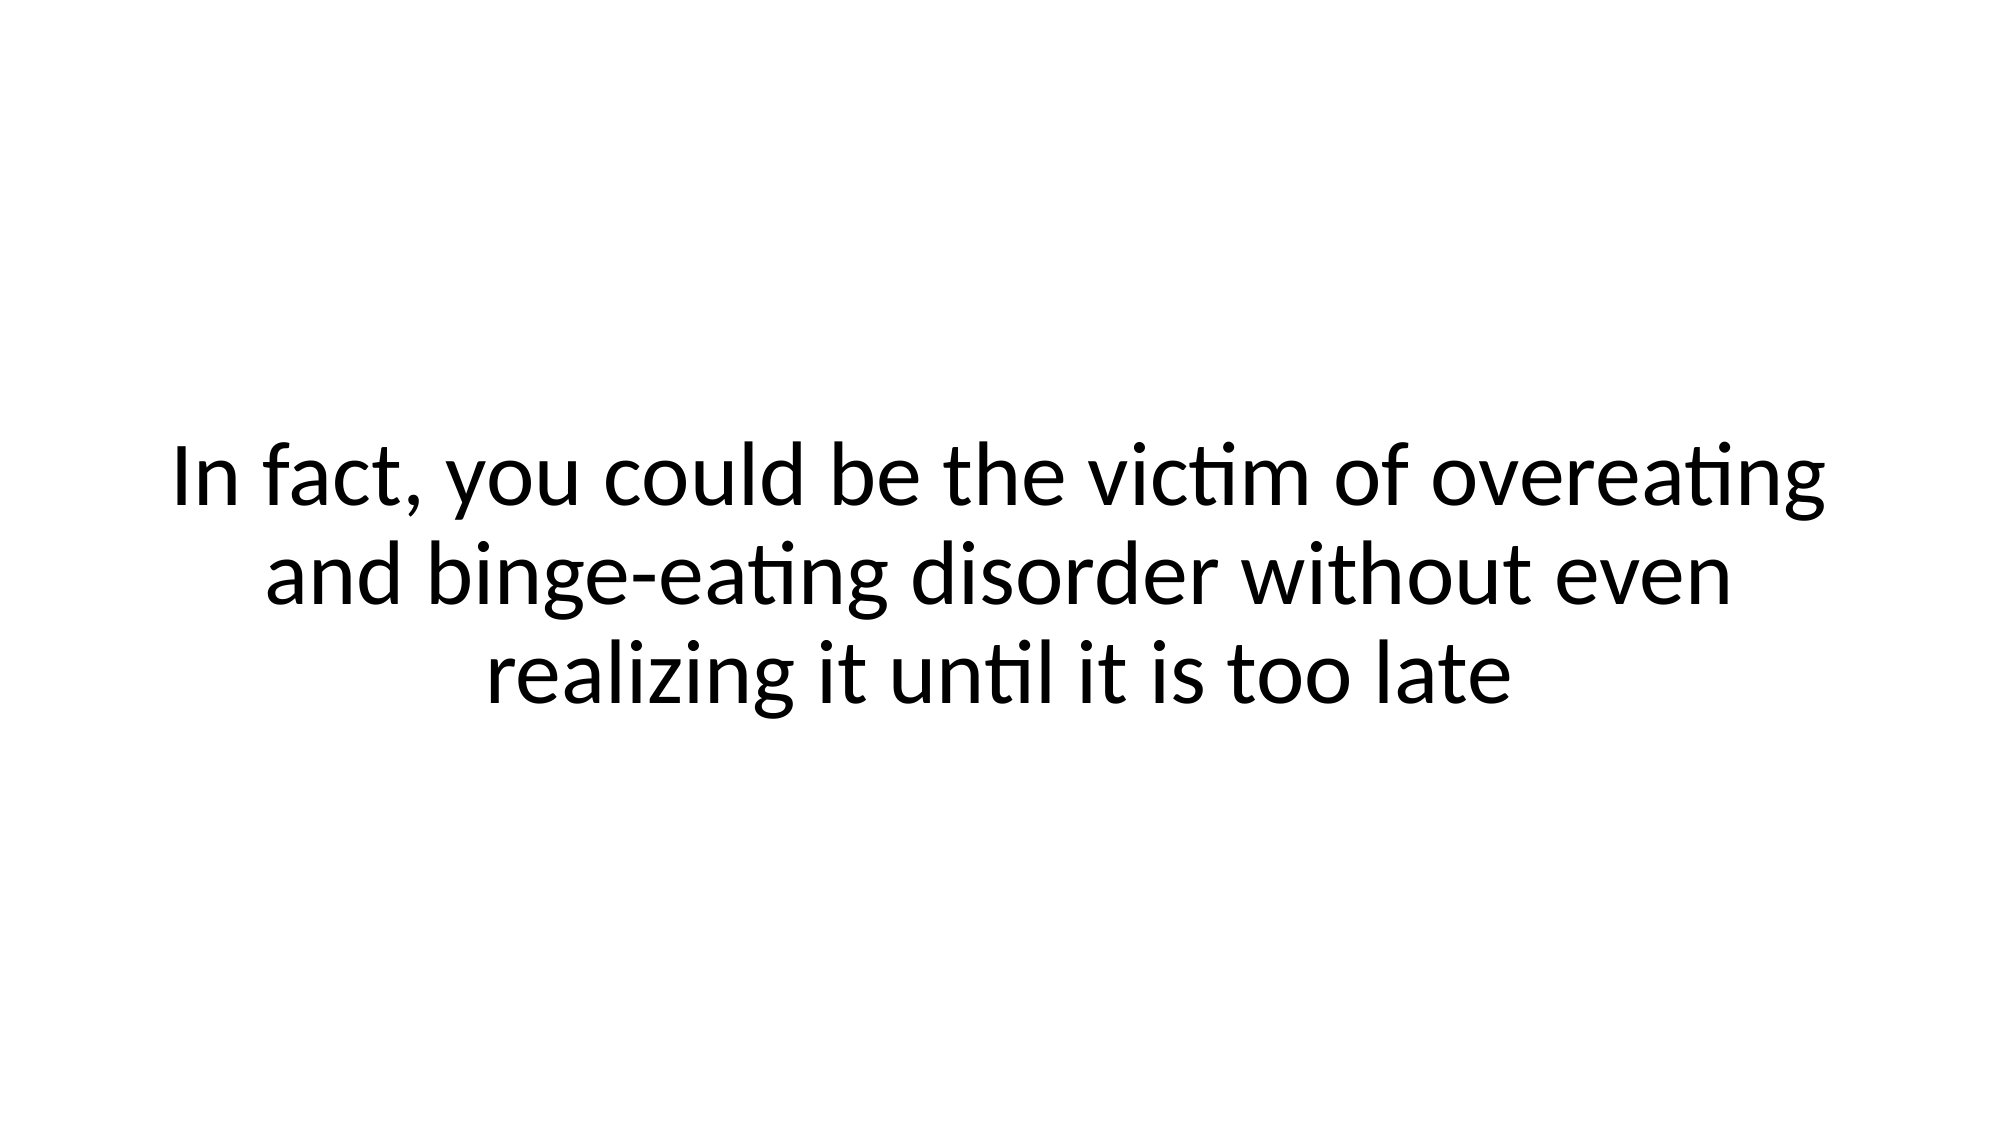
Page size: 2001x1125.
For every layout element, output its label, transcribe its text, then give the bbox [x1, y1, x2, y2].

list In fact, you could be the victim of overeating and binge-eating disorder without even realizing it until it is too late [137, 299, 1863, 1014]
